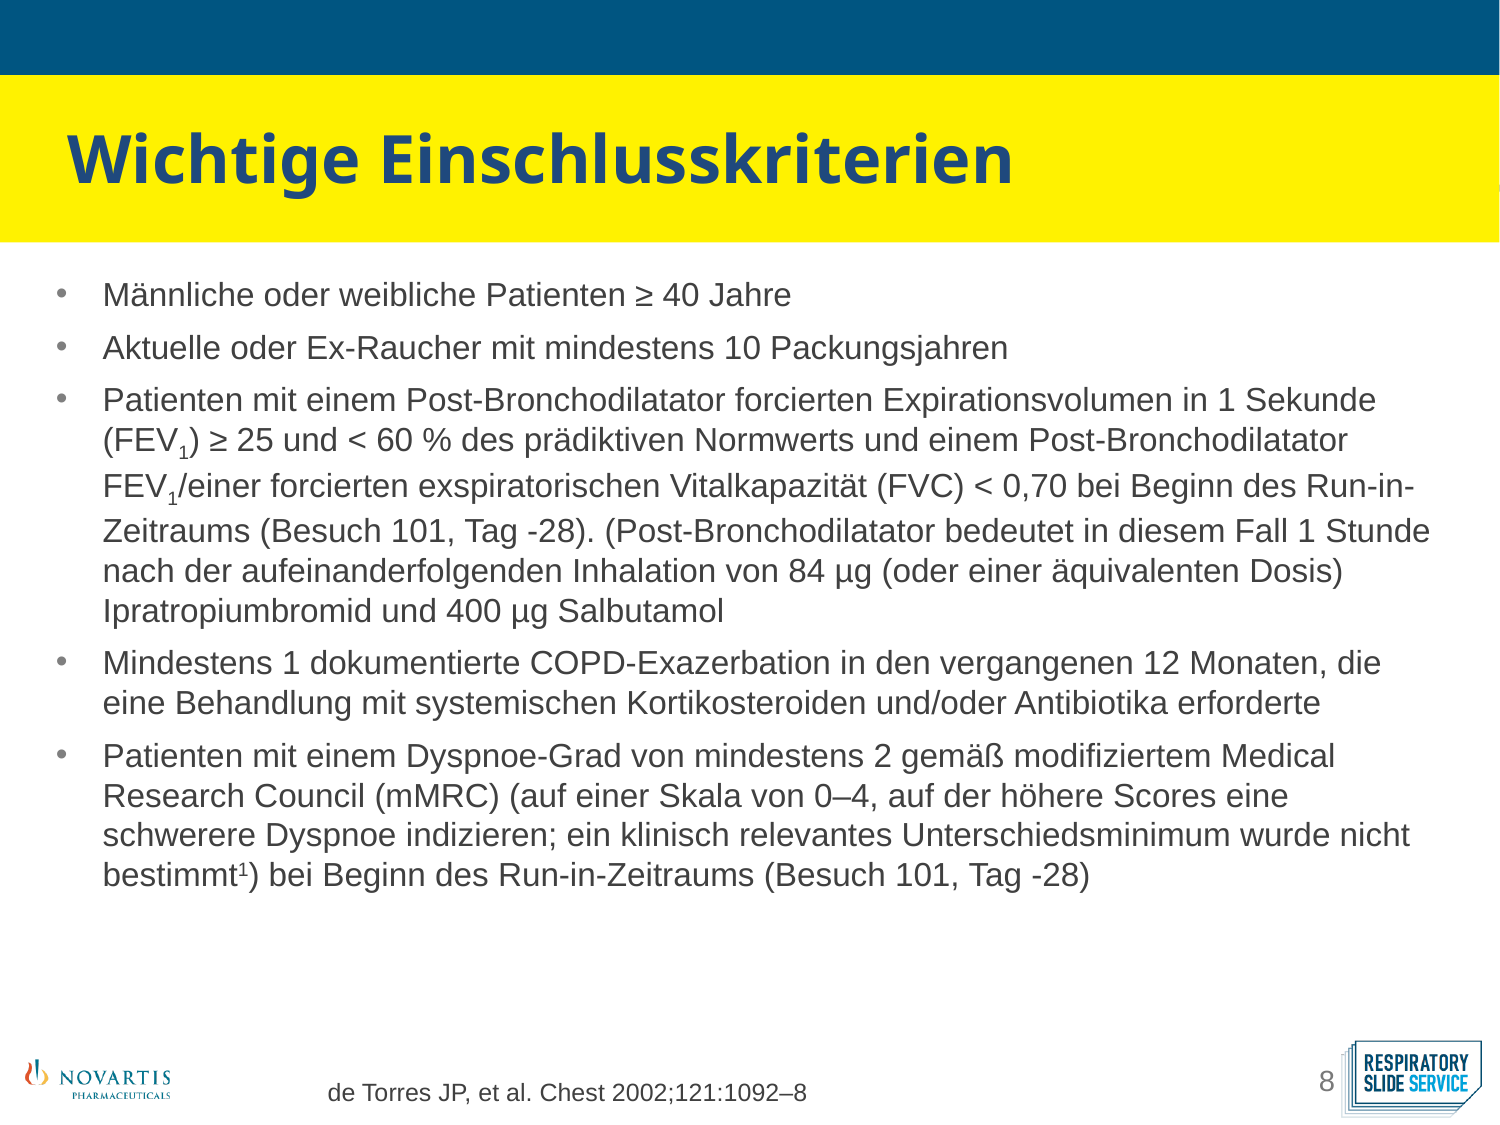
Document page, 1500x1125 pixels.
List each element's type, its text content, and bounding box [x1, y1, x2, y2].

picture [25, 1059, 170, 1099]
picture [1328, 1027, 1497, 1125]
text_box Wichtige Einschlusskriterien [67, 87, 1418, 227]
picture [1422, 1080, 1427, 1088]
picture [1377, 1080, 1382, 1088]
text_box de Torres JP, et al. Chest 2002;121:1092–8 [312, 1069, 869, 1115]
text_box Männliche oder weibliche Patienten ≥ 40 Jahre Aktuelle oder Ex-Raucher mit mindestens 10 Packungsjahren Patienten mit einem Post-Bronchodilatator forcierten Expirationsvolumen in 1 Sekunde (FEV1) ≥ 25 und < 60 % des prädiktiven Normwerts und einem Post-Bronchodilatator FEV1/einer forcierten exspiratorischen Vitalkapazität (FVC) < 0,70 bei Beginn des Run-in-Zeitraums (Besuch 101, Tag -28). (Post-Bronchodilatator bedeutet in diesem Fall 1 Stunde nach der aufeinanderfolgenden Inhalation von 84 µg (oder einer äquivalenten Dosis) Ipratropiumbromid und 400 µg Salbutamol Mindestens 1 dokumentierte COPD-Exazerbation in den vergangenen 12 Monaten, die eine Behandlung mit systemischen Kortikosteroiden und/oder Antibiotika erforderte Patienten mit einem Dyspnoe-Grad von mindestens 2 gemäß modifiziertem Medical Research Council (mMRC) (auf einer Skala von 0–4, auf der höhere Scores eine schwerere Dyspnoe indizieren; ein klinisch relevantes Unterschiedsminimum wurde nicht bestimmt1) bei Beginn des Run-in-Zeitraums (Besuch 101, Tag -28) [55, 273, 1446, 1080]
